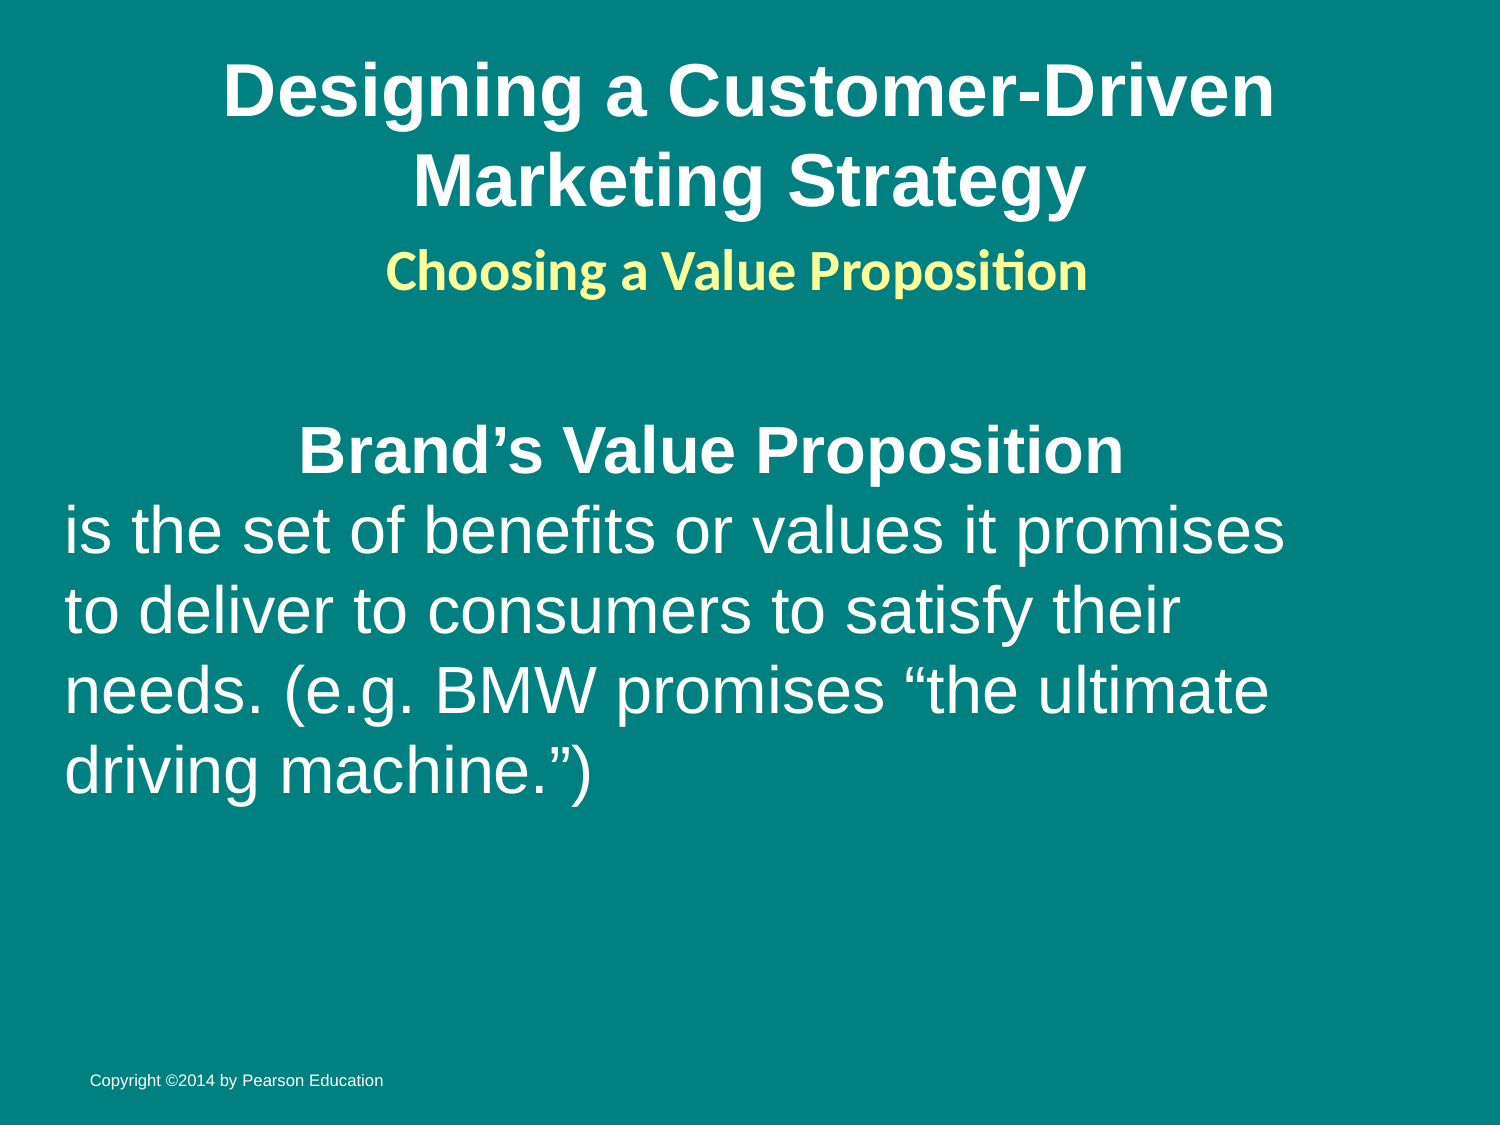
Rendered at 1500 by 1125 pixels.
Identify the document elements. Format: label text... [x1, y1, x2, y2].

title Designing a Customer-Driven Marketing Strategy [112, 37, 1388, 226]
text_box Copyright ©2014 by Pearson Education [74, 1062, 825, 1098]
text_box Brand’s Value Proposition is the set of benefits or values it promises to deliver to consumers to satisfy their needs. (e.g. BMW promises “the ultimate driving machine.”) [50, 399, 1375, 1125]
list Choosing a Value Proposition [149, 226, 1326, 288]
